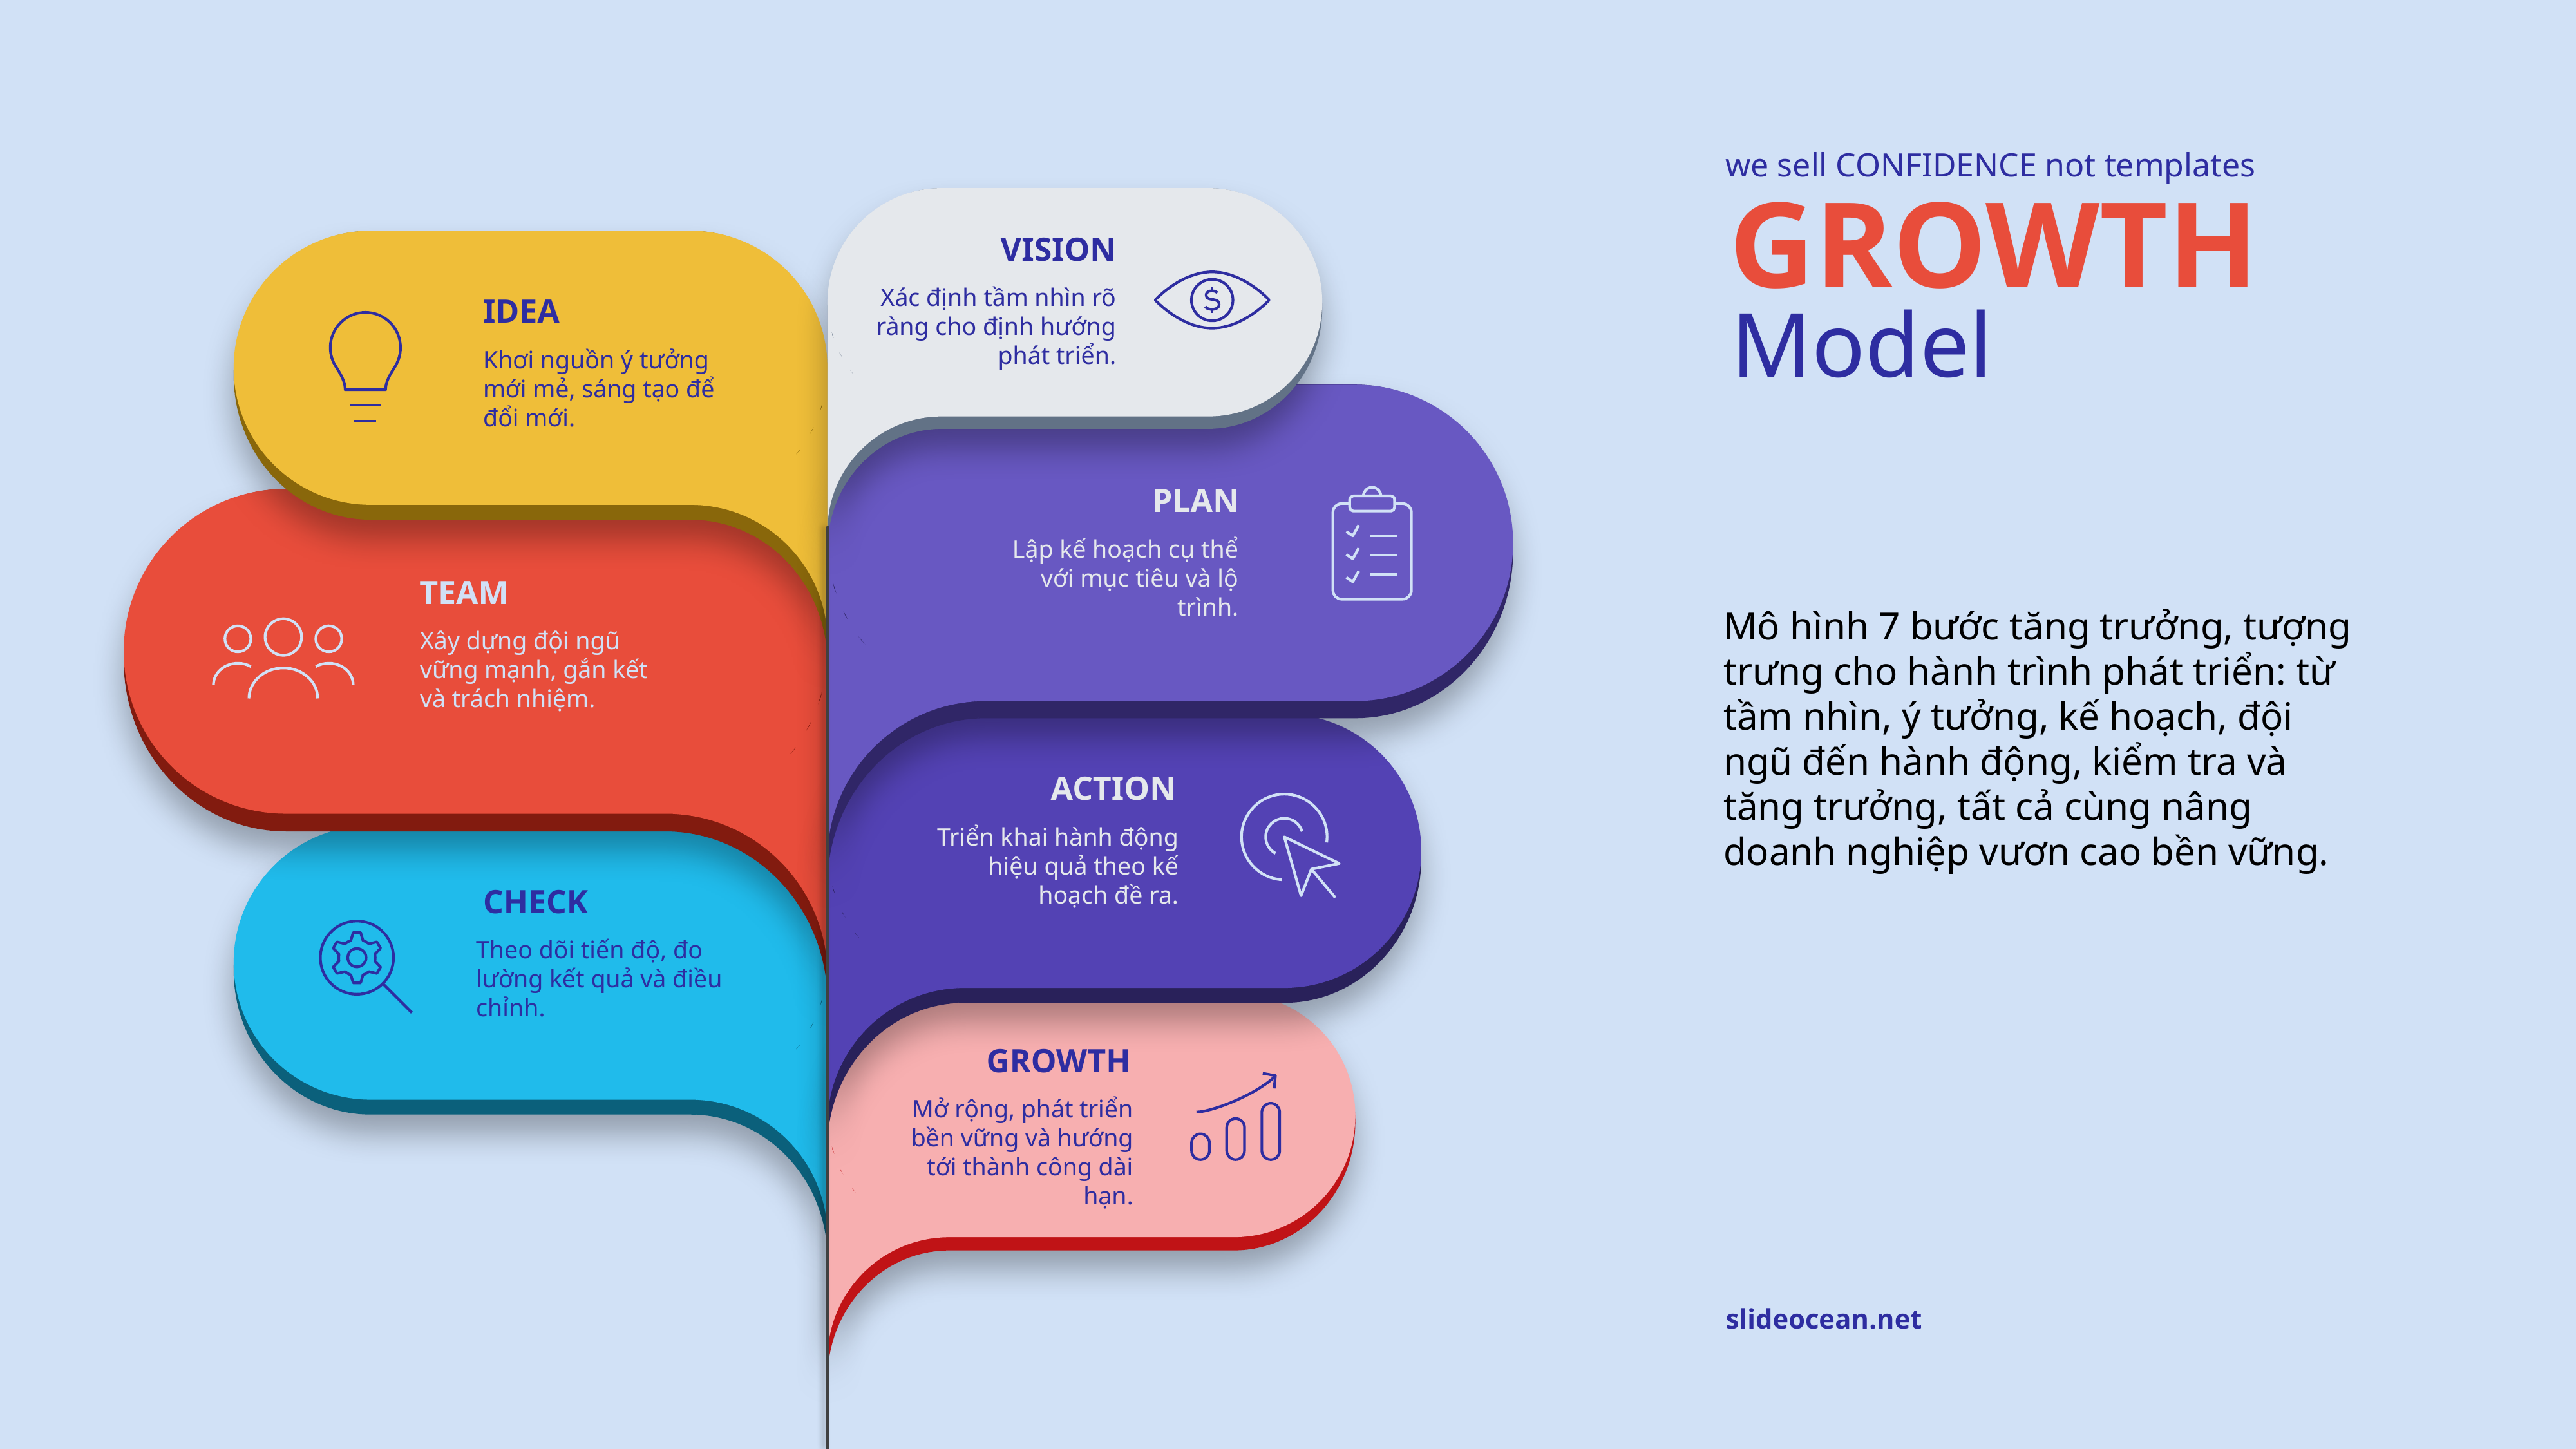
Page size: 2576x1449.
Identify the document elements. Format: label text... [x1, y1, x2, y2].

text_box slideocean.net [1716, 1297, 1932, 1340]
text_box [829, 1148, 1356, 1379]
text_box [829, 886, 1422, 1148]
text_box we sell CONFIDENCE not templates [1716, 139, 2266, 188]
text_box Mô hình 7 bước tăng trưởng, tượng trưng cho hành trình phát triển: từ tầm nhìn, ý tưởng, kế hoạch, đội ngũ đến hành động, kiểm tra và tăng trưởng, tất cả cùng nâng doanh nghiệp vươn cao bền vững. [1714, 598, 2373, 878]
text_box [827, 187, 1323, 550]
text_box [233, 230, 827, 665]
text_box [123, 488, 827, 1003]
text_box GROWTH [1720, 164, 2269, 316]
text_box Model [1722, 316, 2003, 399]
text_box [233, 1003, 827, 1260]
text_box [829, 384, 1514, 886]
